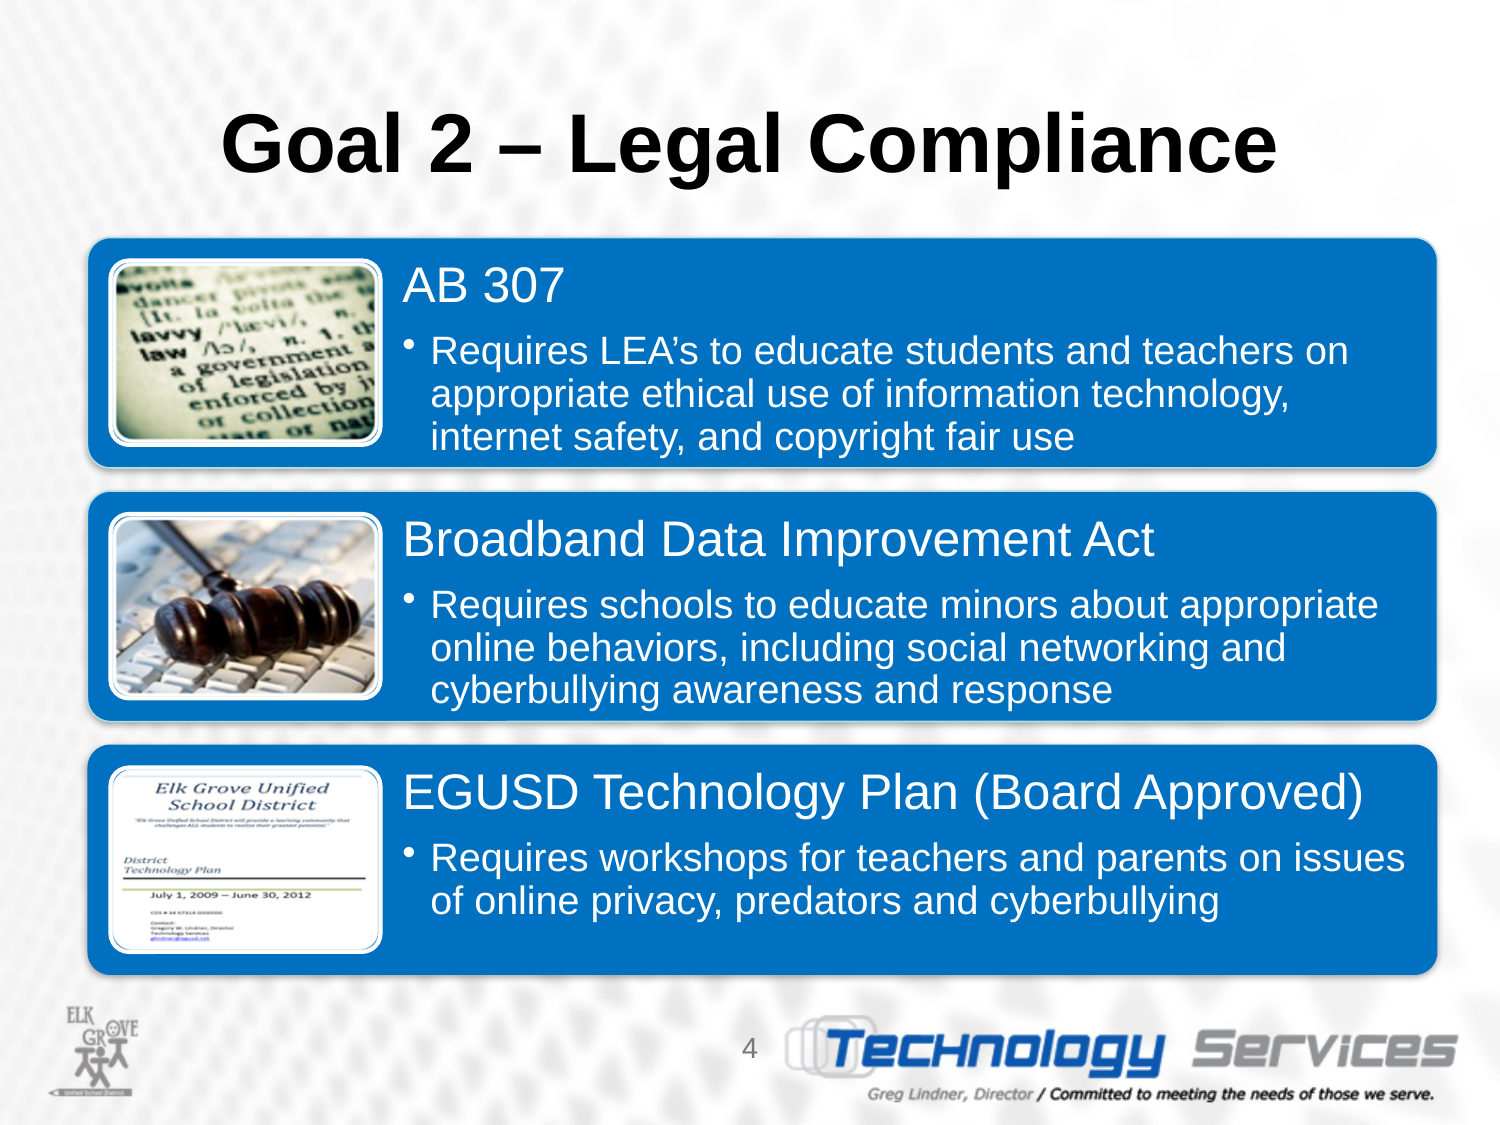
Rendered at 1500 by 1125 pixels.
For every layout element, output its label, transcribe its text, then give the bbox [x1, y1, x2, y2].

picture [0, 0, 1500, 1125]
slide_number 4 [699, 1021, 801, 1101]
title Goal 2 – Legal Compliance [74, 44, 1426, 233]
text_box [87, 237, 1438, 976]
